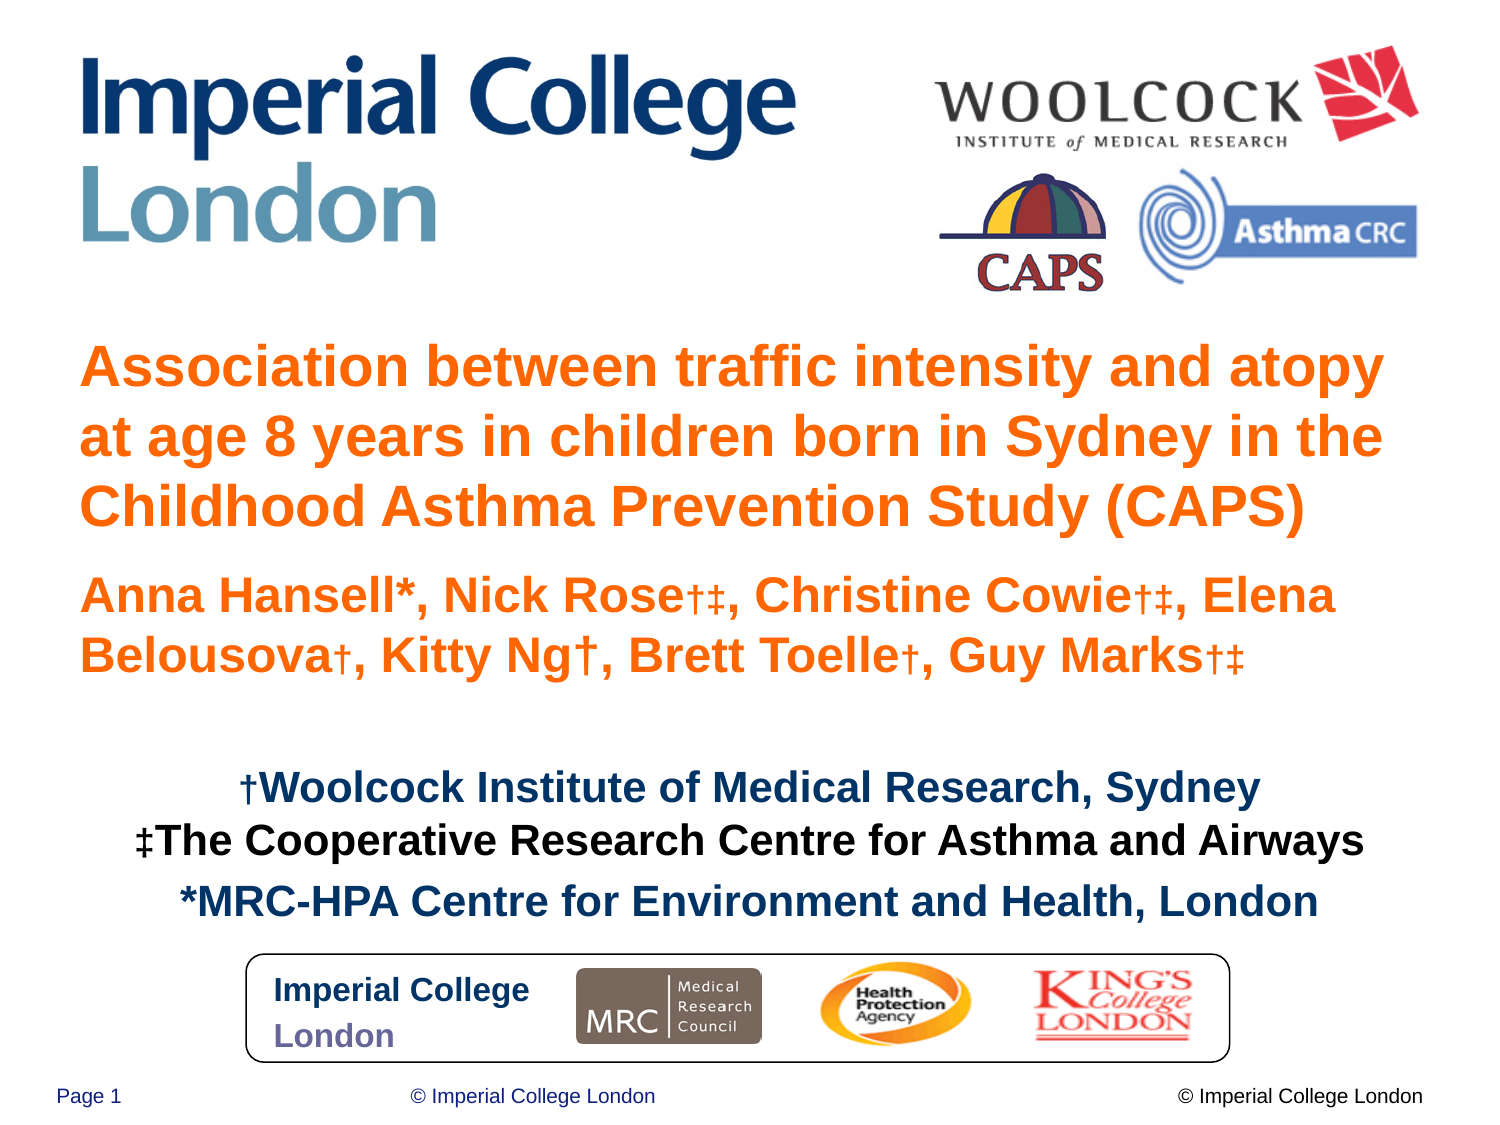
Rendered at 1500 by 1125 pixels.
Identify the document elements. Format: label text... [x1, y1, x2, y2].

picture [855, 0, 1500, 316]
footer © Imperial College London [395, 1074, 822, 1125]
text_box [245, 952, 1230, 1063]
text_box © Imperial College London [1163, 1074, 1459, 1115]
slide_number Page 1 [40, 1074, 337, 1123]
picture [64, 42, 841, 273]
text_box Association between traffic intensity and atopy at age 8 years in children born in Sydney in the Childhood Asthma Prevention Study (CAPS) Anna Hansell*, Nick Rose†‡, Christine Cowie†‡, Elena Belousova†, Kitty Ng†, Brett Toelle†, Guy Marks†‡ [53, 302, 1471, 751]
text_box †Woolcock Institute of Medical Research, Sydney ‡The Cooperative Research Centre for Asthma and Airways *MRC-HPA Centre for Environment and Health, London [0, 751, 1500, 1024]
